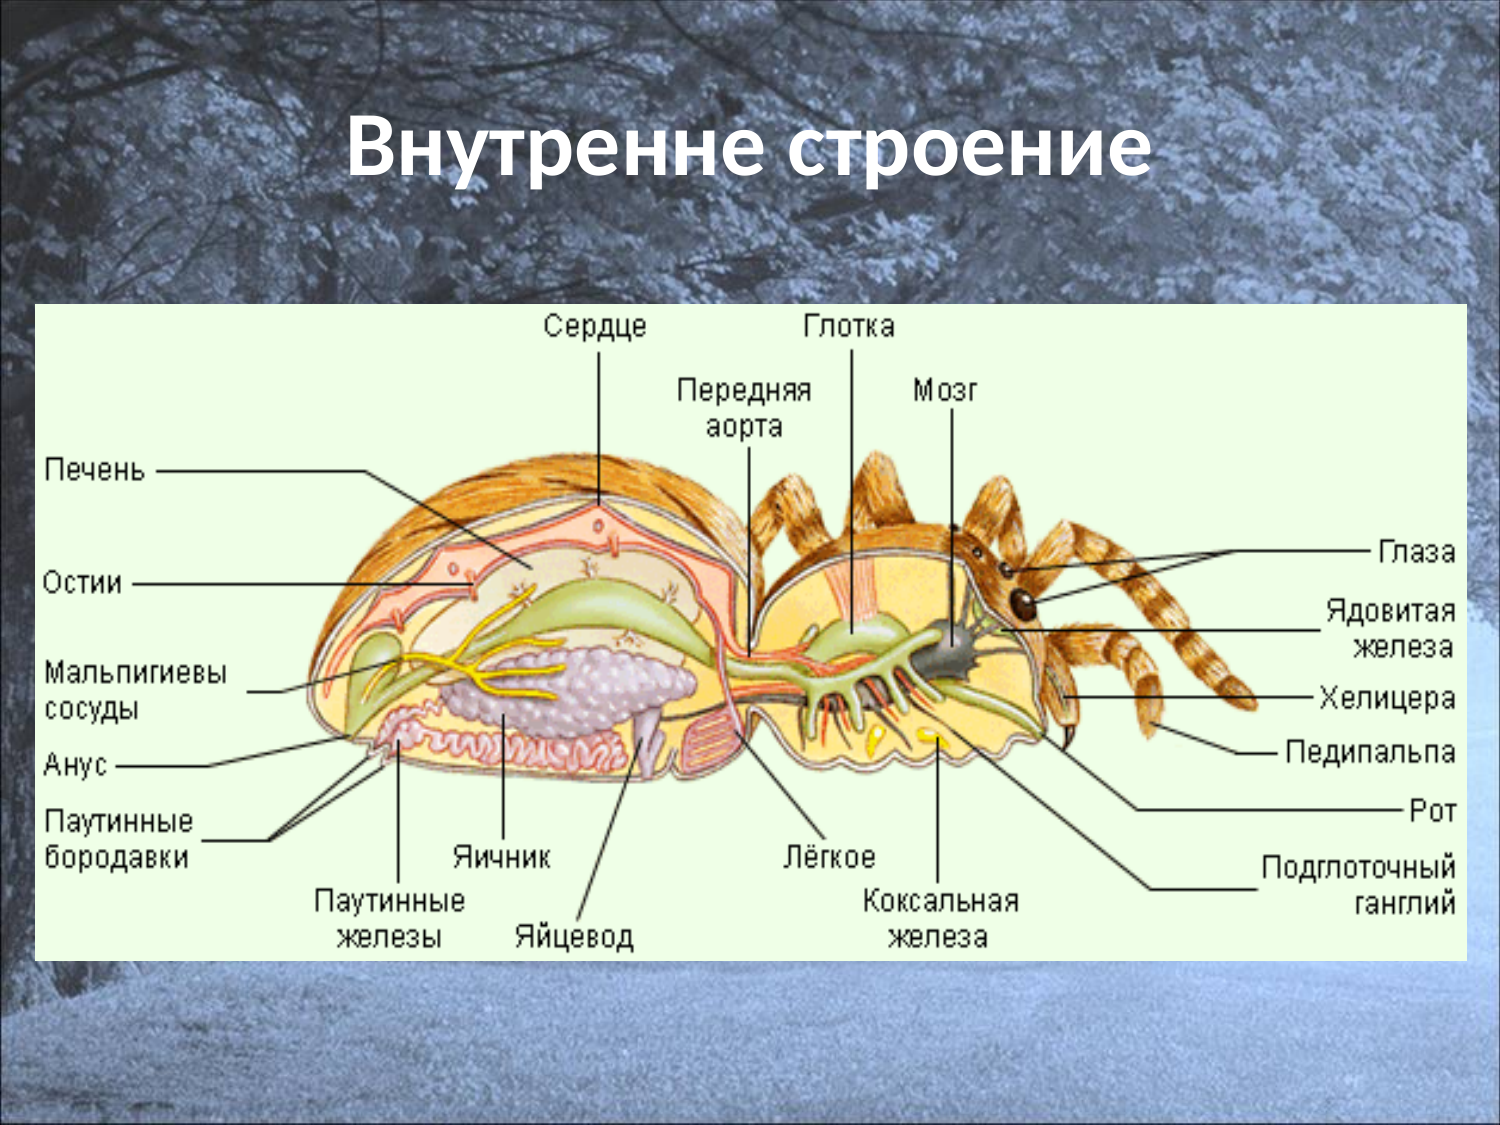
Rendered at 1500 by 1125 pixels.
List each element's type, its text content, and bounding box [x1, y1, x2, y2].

title Внутренне строение [74, 44, 1426, 233]
picture [0, 0, 1500, 1125]
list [34, 304, 1467, 962]
